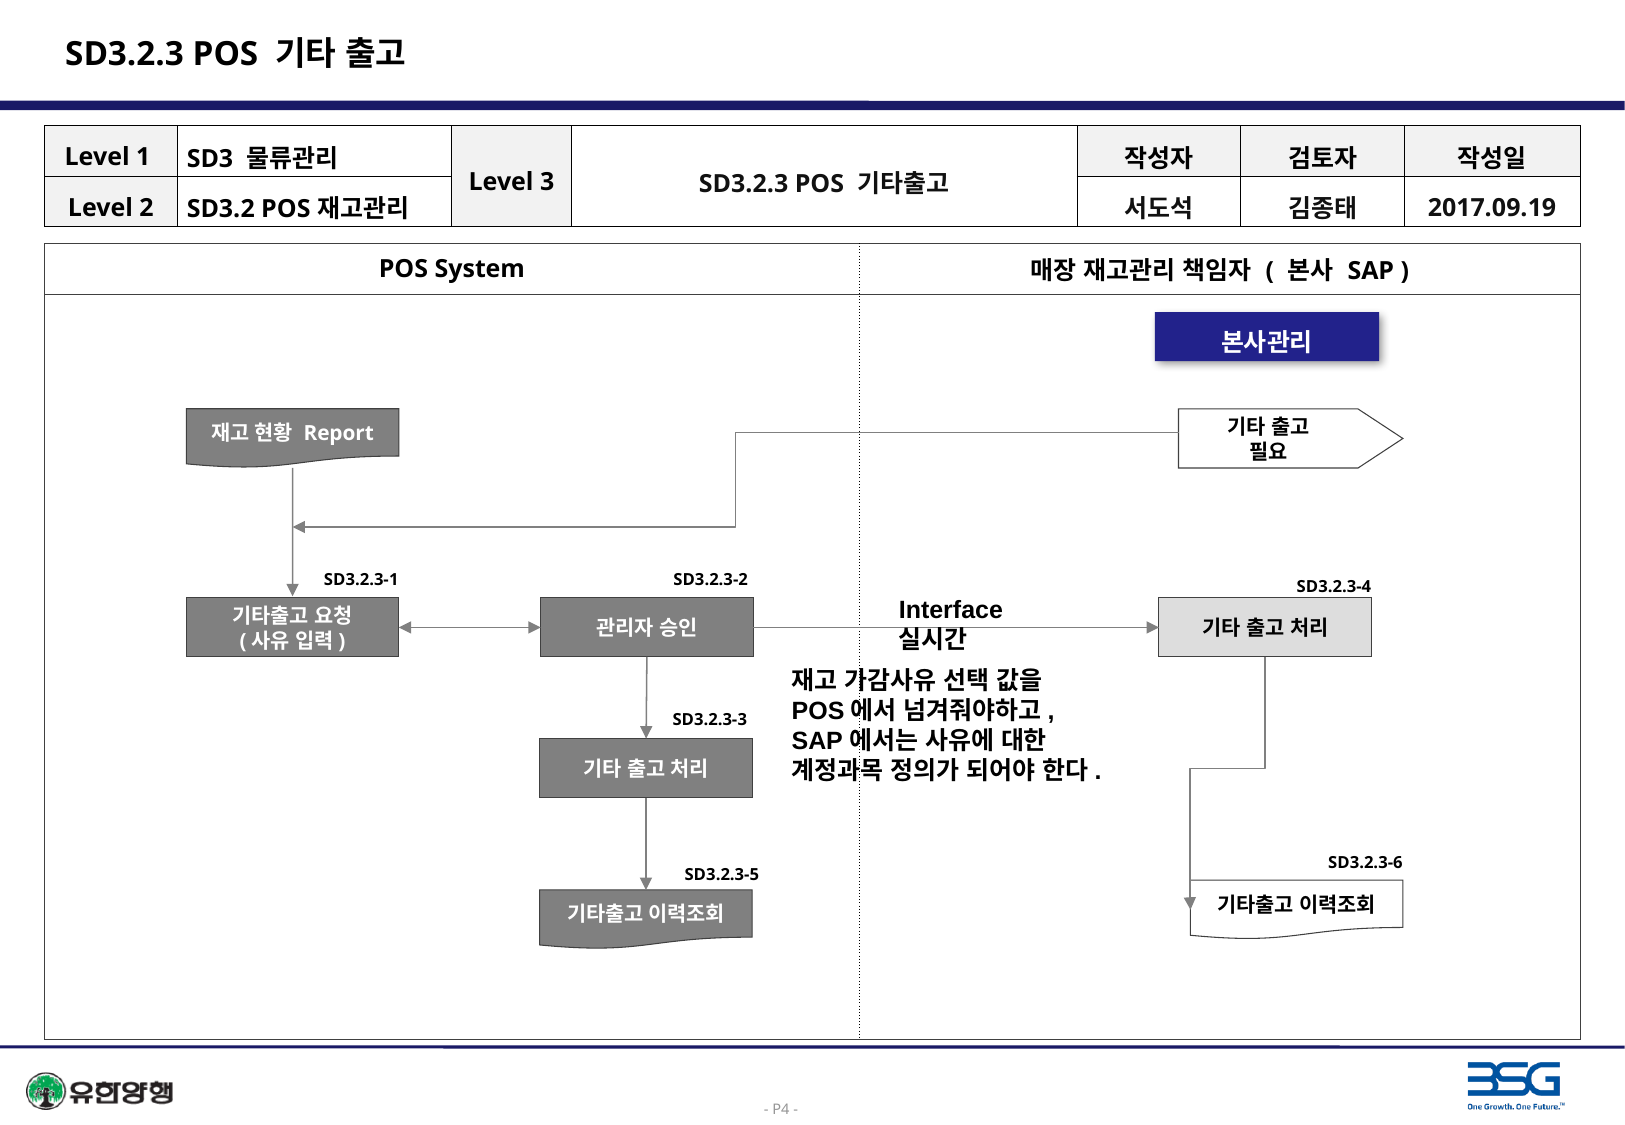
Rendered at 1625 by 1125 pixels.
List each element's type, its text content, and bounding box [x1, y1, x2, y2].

table_header 매장 재고관리 책임자 ( 본사 SAP ) [860, 244, 1580, 294]
text_box SD3.2.3-5 [670, 857, 760, 890]
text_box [1101, 745, 1355, 821]
table_header 작성일 [1405, 126, 1580, 176]
table_header POS System [45, 244, 860, 294]
text_box Interface 실시간 [884, 635, 1053, 656]
text_box SD3.2.3-6 [1314, 845, 1403, 878]
table_cell Level 2 [45, 177, 177, 226]
text_box Interface 실시간 [884, 586, 1053, 626]
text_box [292, 432, 1179, 528]
text_box 관리자 승인 [540, 597, 754, 657]
picture [1466, 1062, 1565, 1110]
table_cell [45, 295, 860, 1039]
table_header 검토자 [1241, 126, 1404, 176]
table_cell 2017.09.19 [1405, 177, 1580, 226]
text_box SD3.2.3-4 [1282, 569, 1372, 602]
table_header 작성자 [1078, 126, 1240, 176]
text_box SD3.2.3-1 [310, 562, 399, 595]
text_box 기타 출고 필요 [1178, 408, 1403, 469]
text_box SD3.2.3-2 [659, 562, 748, 595]
table_cell 김종태 [1241, 177, 1404, 226]
text_box 기타 출고 처리 [1158, 597, 1372, 657]
table_header Level 3 [452, 126, 571, 226]
text_box 재고 현황 Report [186, 408, 399, 467]
table_cell 서도석 [1078, 177, 1240, 226]
text_box SD3.2.3-3 [658, 703, 748, 735]
title SD3.2.3 POS 기타 출고 [50, 23, 1118, 80]
table_header SD3.2.3 POS 기타출고 [572, 126, 1077, 226]
text_box 본사관리 [1154, 312, 1380, 362]
text_box 기타출고 요청 (사유 입력) [186, 597, 399, 657]
table_cell [860, 295, 1580, 1039]
table_cell SD3.2 POS재고관리 [178, 177, 451, 226]
text_box 기타 출고 처리 [539, 738, 753, 798]
picture [20, 1068, 178, 1112]
table_header SD3 물류관리 [178, 126, 451, 176]
text_box 기타출고 이력조회 [1190, 880, 1403, 939]
text_box 재고 가감사유 선택 값을 POS에서 넘겨줘야하고, SAP에서는 사유에 대한 계정과목 정의가 되어야 한다. [776, 656, 1118, 792]
text_box 기타출고 이력조회 [539, 889, 753, 949]
table_header Level 1 [45, 126, 177, 176]
